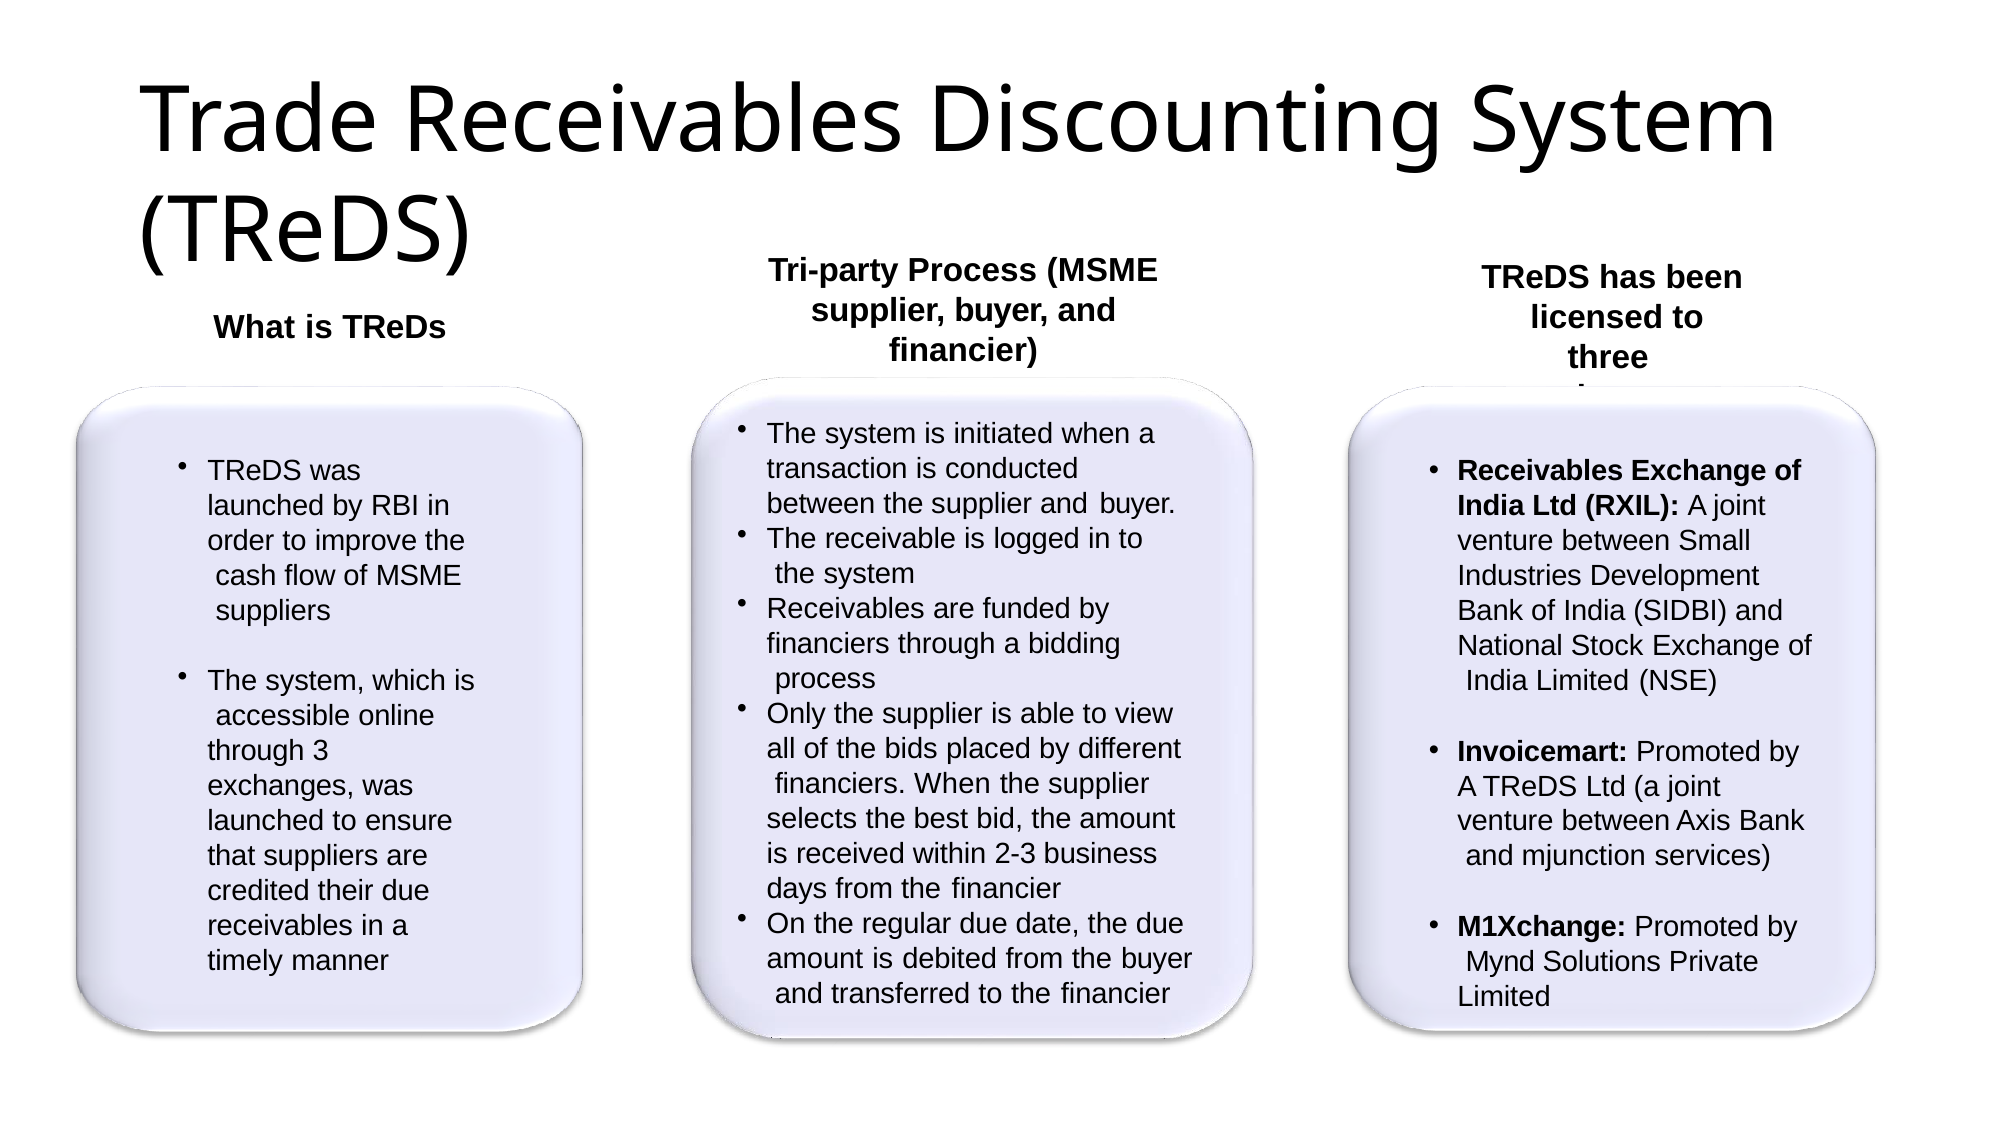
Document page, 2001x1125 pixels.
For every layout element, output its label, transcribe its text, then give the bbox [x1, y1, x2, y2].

text_box Tri-party Process (MSME supplier, buyer, and financier) [763, 245, 1163, 368]
text_box What is TReDs [211, 303, 449, 346]
title Trade Receivables Discounting System (TReDS) [137, 57, 1863, 280]
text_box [69, 373, 1883, 1051]
text_box TReDS has been licensed to three exchanges: [1477, 253, 1748, 373]
